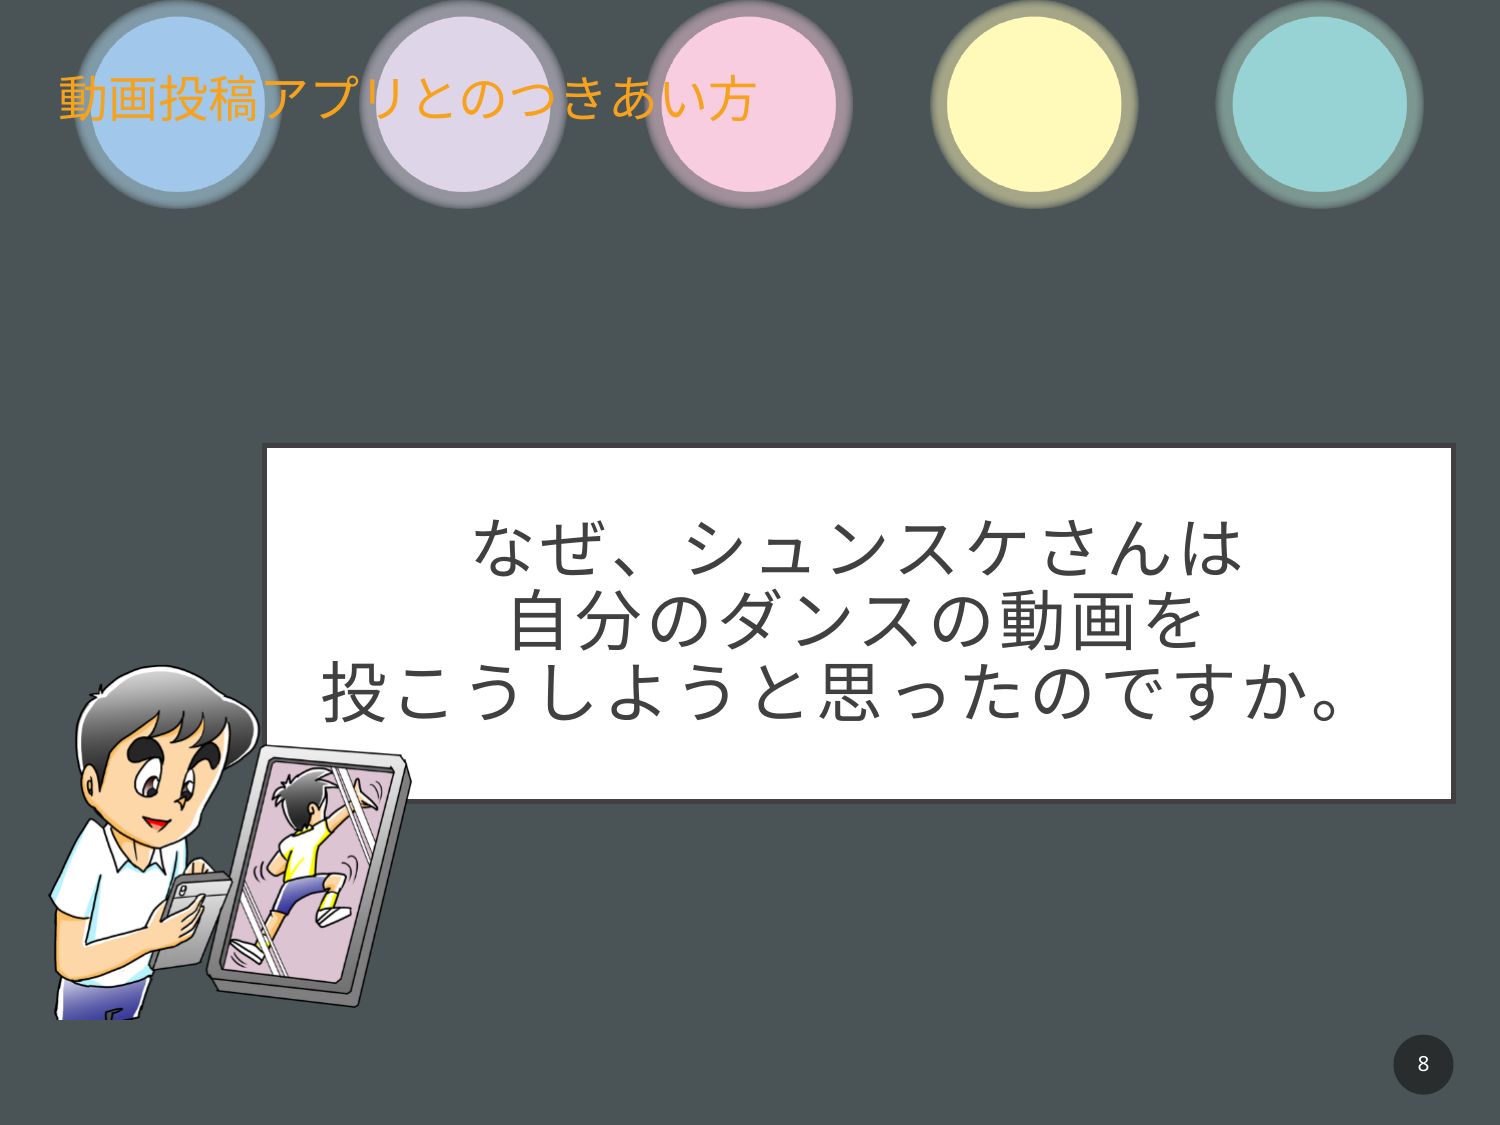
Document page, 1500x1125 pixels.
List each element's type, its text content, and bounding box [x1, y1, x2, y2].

title なぜ、シュンスケさんは 自分のダンスの動画を 投こうしようと思ったのですか。 [262, 443, 1456, 804]
slide_number 8 [1393, 1034, 1454, 1095]
picture [73, 0, 1424, 209]
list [21, 648, 428, 1020]
